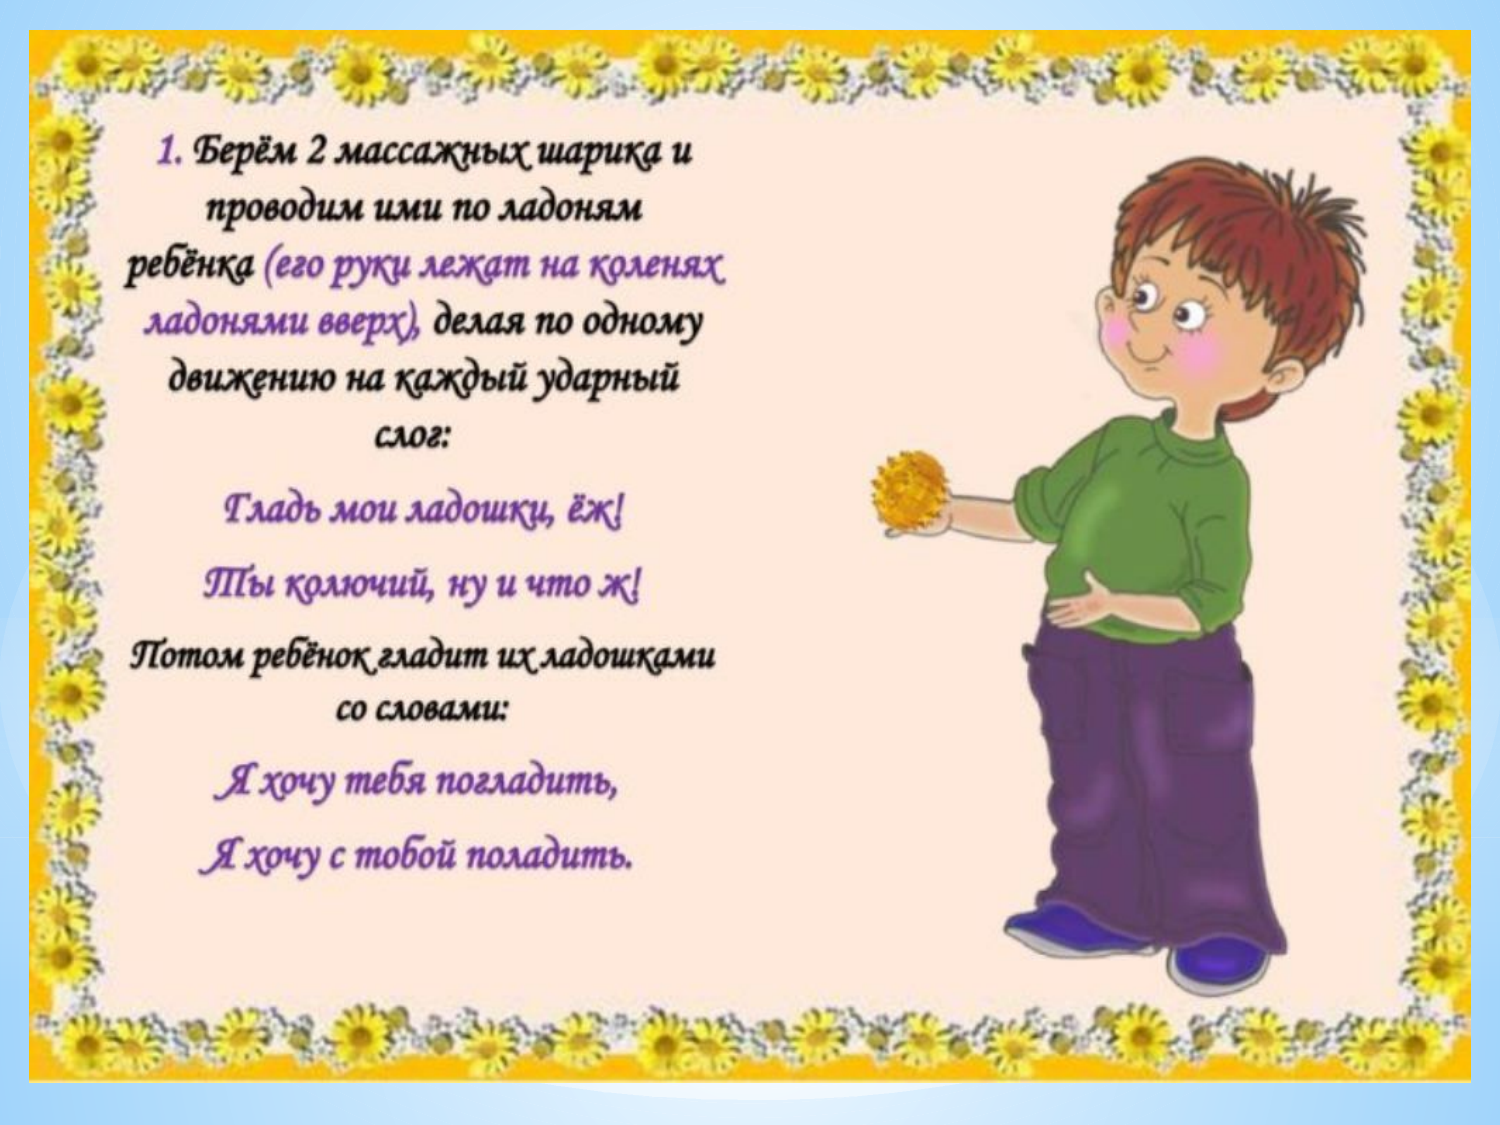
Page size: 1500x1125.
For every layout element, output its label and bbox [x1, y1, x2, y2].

list [29, 30, 1471, 1083]
